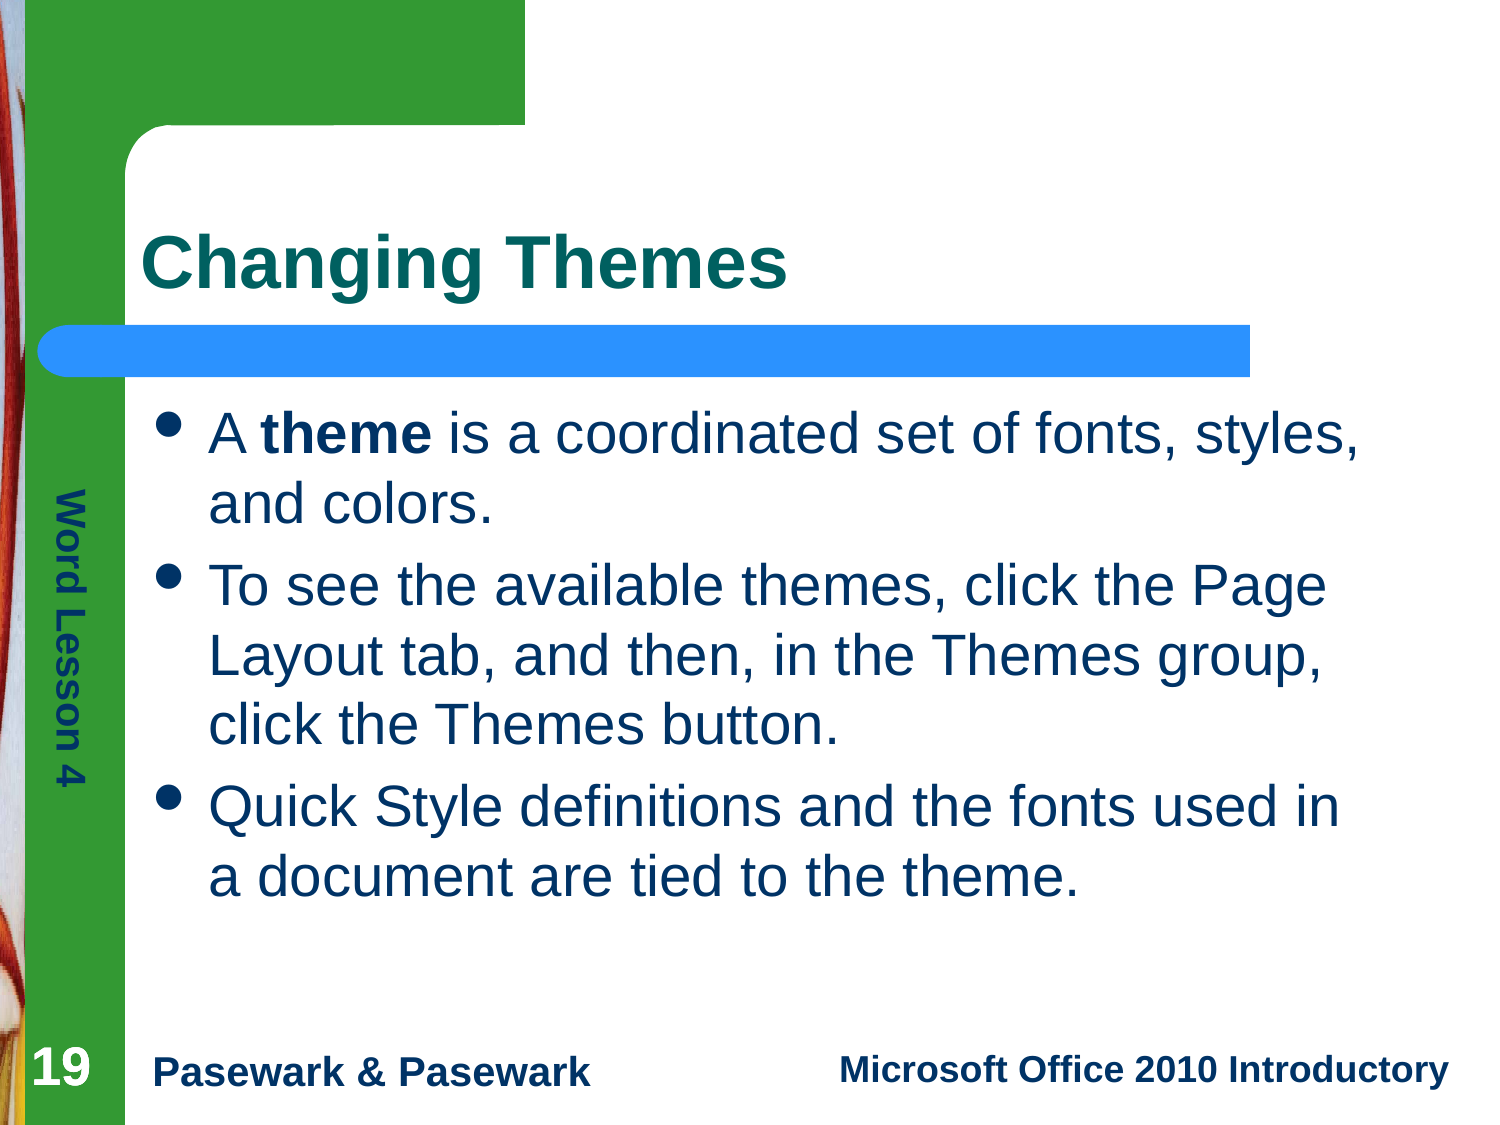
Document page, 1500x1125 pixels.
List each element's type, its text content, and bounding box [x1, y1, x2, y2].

list A theme is a coordinated set of fonts, styles, and colors. To see the available themes, click the Page Layout tab, and then, in the Themes group, click the Themes button. Quick Style definitions and the fonts used in a document are tied to the theme. [137, 387, 1400, 1038]
title Changing Themes [124, 124, 1500, 313]
text_box 19 [13, 1023, 111, 1105]
picture [0, 0, 25, 1125]
